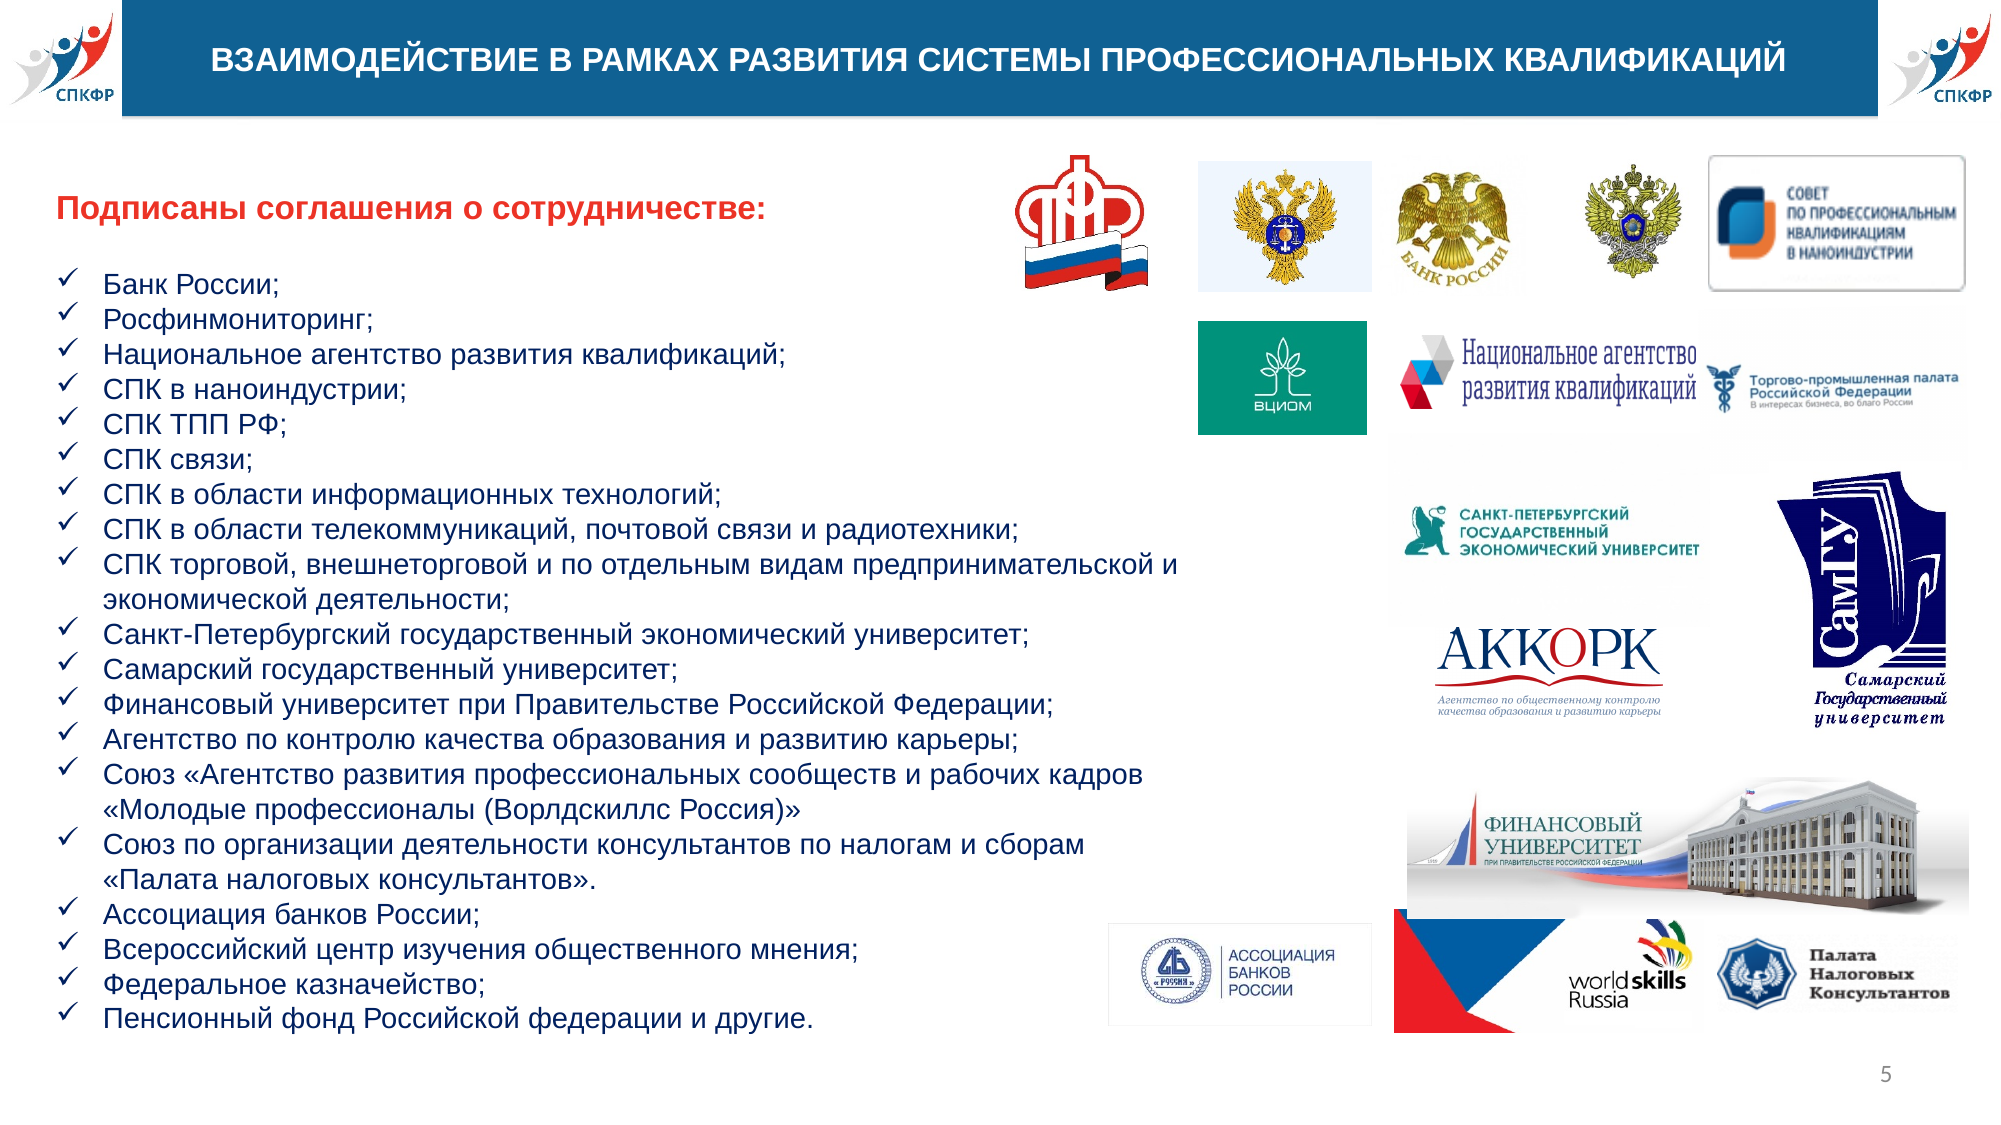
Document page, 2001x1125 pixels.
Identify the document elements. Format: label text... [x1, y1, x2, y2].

text_box Подписаны соглашения о сотрудничестве: Банк России; Росфинмониторинг; Национальное агентство развития квалификаций; СПК в наноиндустрии; СПК ТПП РФ; СПК связи; СПК в области информационных технологий; СПК в области телекоммуникаций, почтовой связи и радиотехники; СПК торговой, внешнеторговой и по отдельным видам предпринимательской и экономической деятельности; Санкт-Петербургский государственный экономический университет; Самарский государственный университет; Финансовый университет при Правительстве Российской Федерации; Агентство по контролю качества образования и развитию карьеры; Союз «Агентство развития профессиональных сообществ и рабочих кадров «Молодые профессионалы (Ворлдскиллс Россия)» Союз по организации деятельности консультантов по налогам и сборам «Палата налоговых консультантов». Ассоциация банков России; Всероссийский центр изучения общественного мнения; Федеральное казначейство; Пенсионный фонд Российской федерации и другие. [48, 178, 1206, 1043]
picture [0, 0, 2001, 1125]
slide_number 5 [1869, 1050, 1901, 1096]
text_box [126, 0, 1874, 117]
